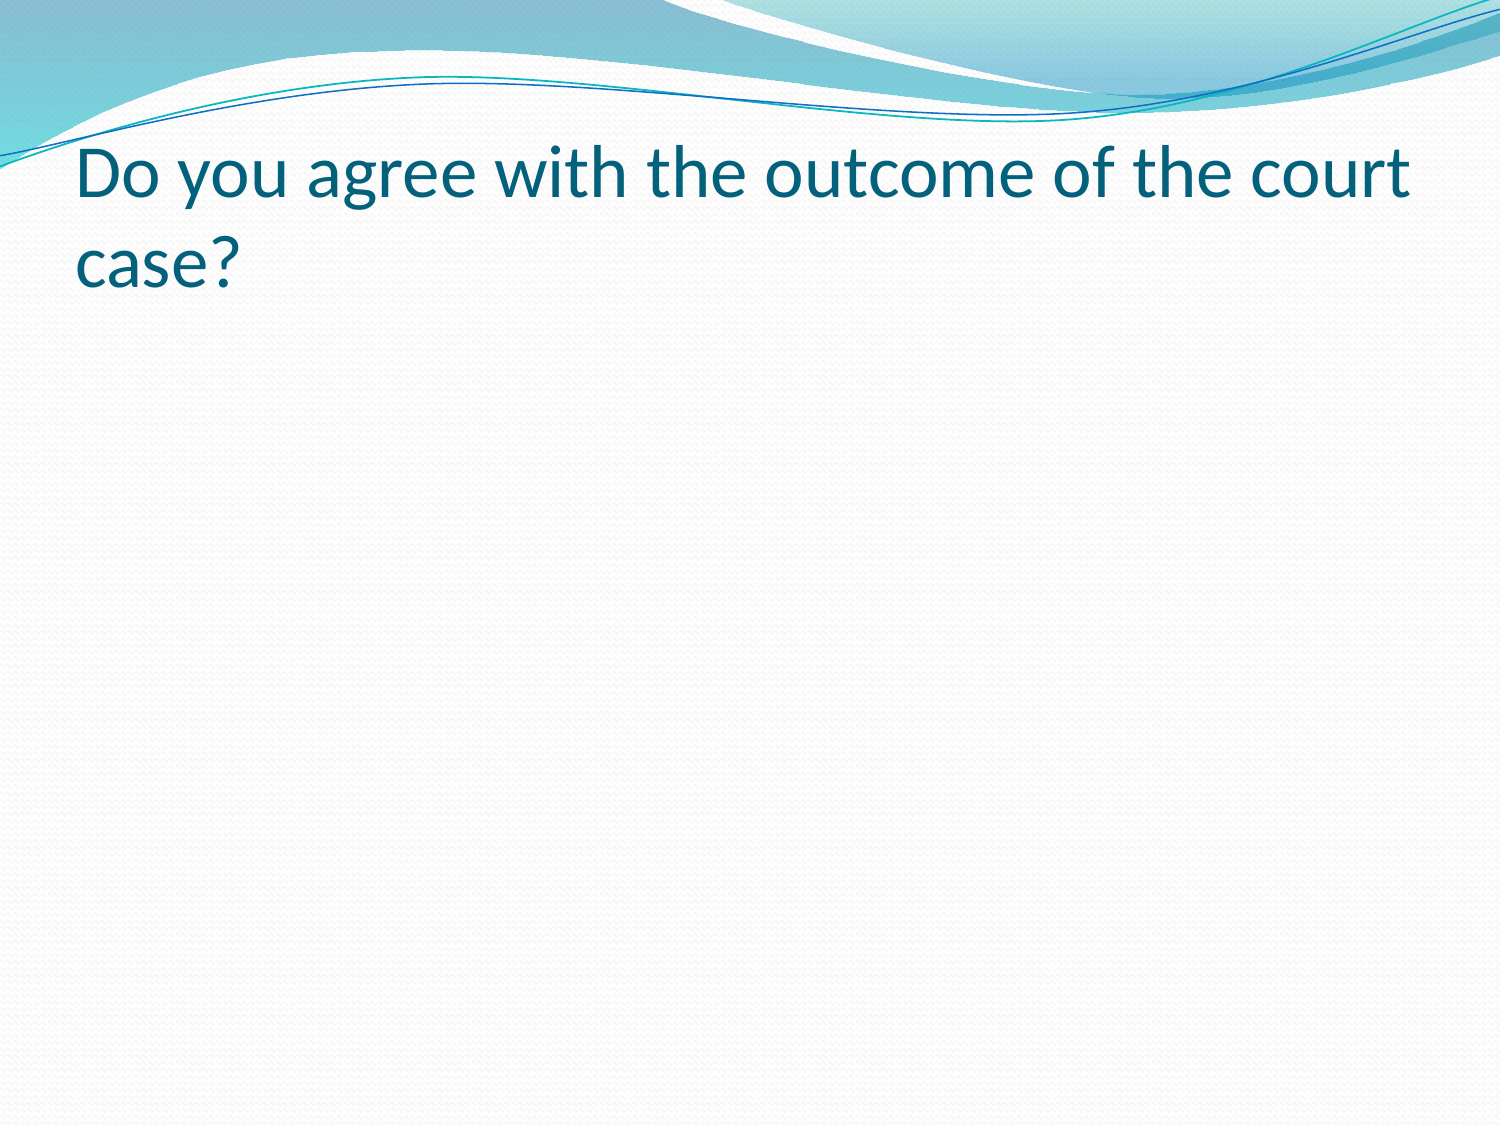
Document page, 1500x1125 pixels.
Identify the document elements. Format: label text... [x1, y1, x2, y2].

title Do you agree with the outcome of the court case? [75, 115, 1425, 303]
